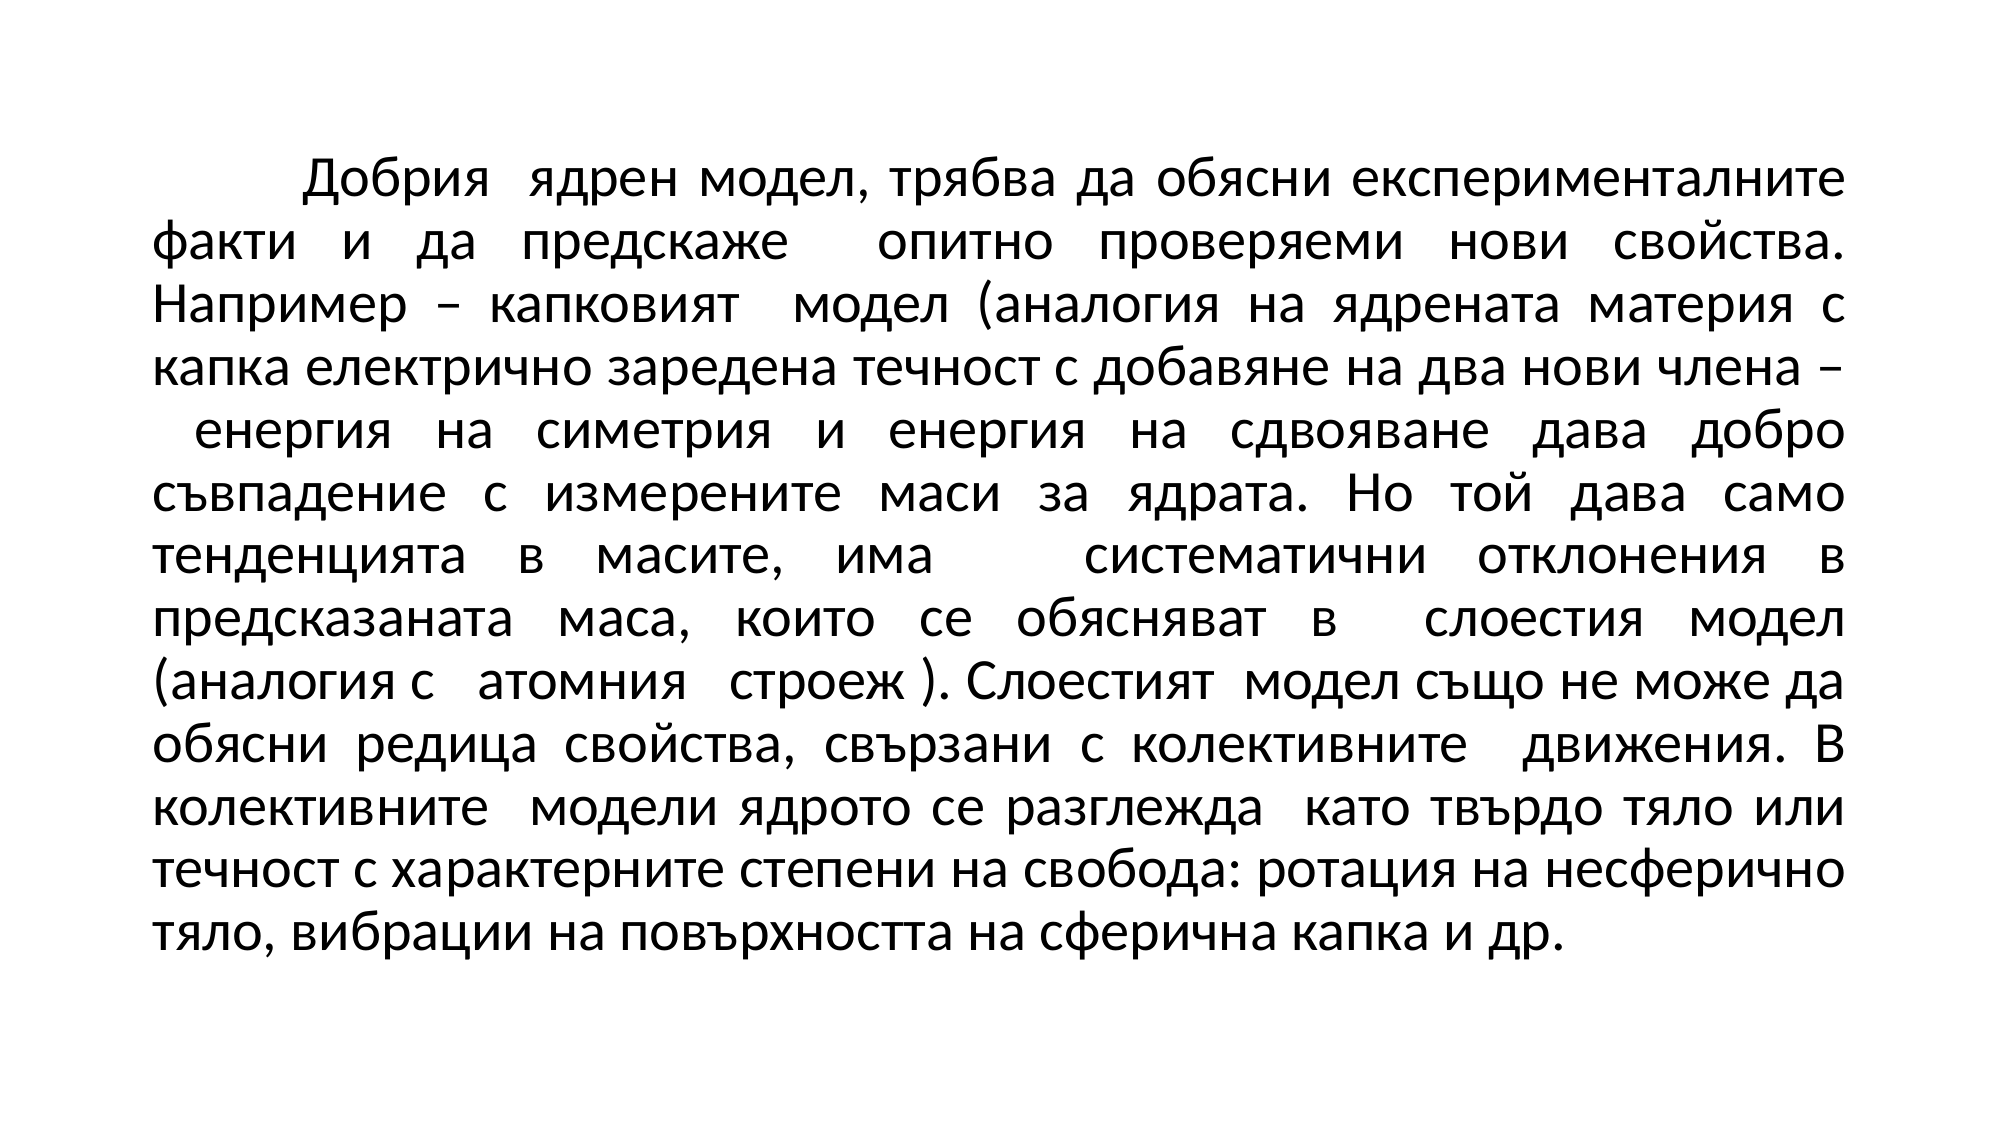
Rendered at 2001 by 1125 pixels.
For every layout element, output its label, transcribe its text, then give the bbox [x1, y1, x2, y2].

title Добрия ядрен модел, трябва да обясни експерименталните факти и да предскаже опитно проверяеми нови свойства. Например – капковият модел (аналогия на ядрената материя с капка електрично заредена течност с добавяне на два нови члена – енергия на симетрия и енергия на сдвояване дава добро съвпадение с измерените маси за ядрата. Но той дава само тенденцията в масите, има систематични отклонения в предсказаната маса, които се обясняват в слоестия модел (аналогия с атомния строеж ). Слоестият модел също не може да обясни редица свойства, свързани с колективните движения. В колективните модели ядрото се разглежда като твърдо тяло или течност с характерните степени на свобода: ротация на несферично тяло, вибрации на повърхността на сферична капка и др. [137, 59, 1863, 1050]
